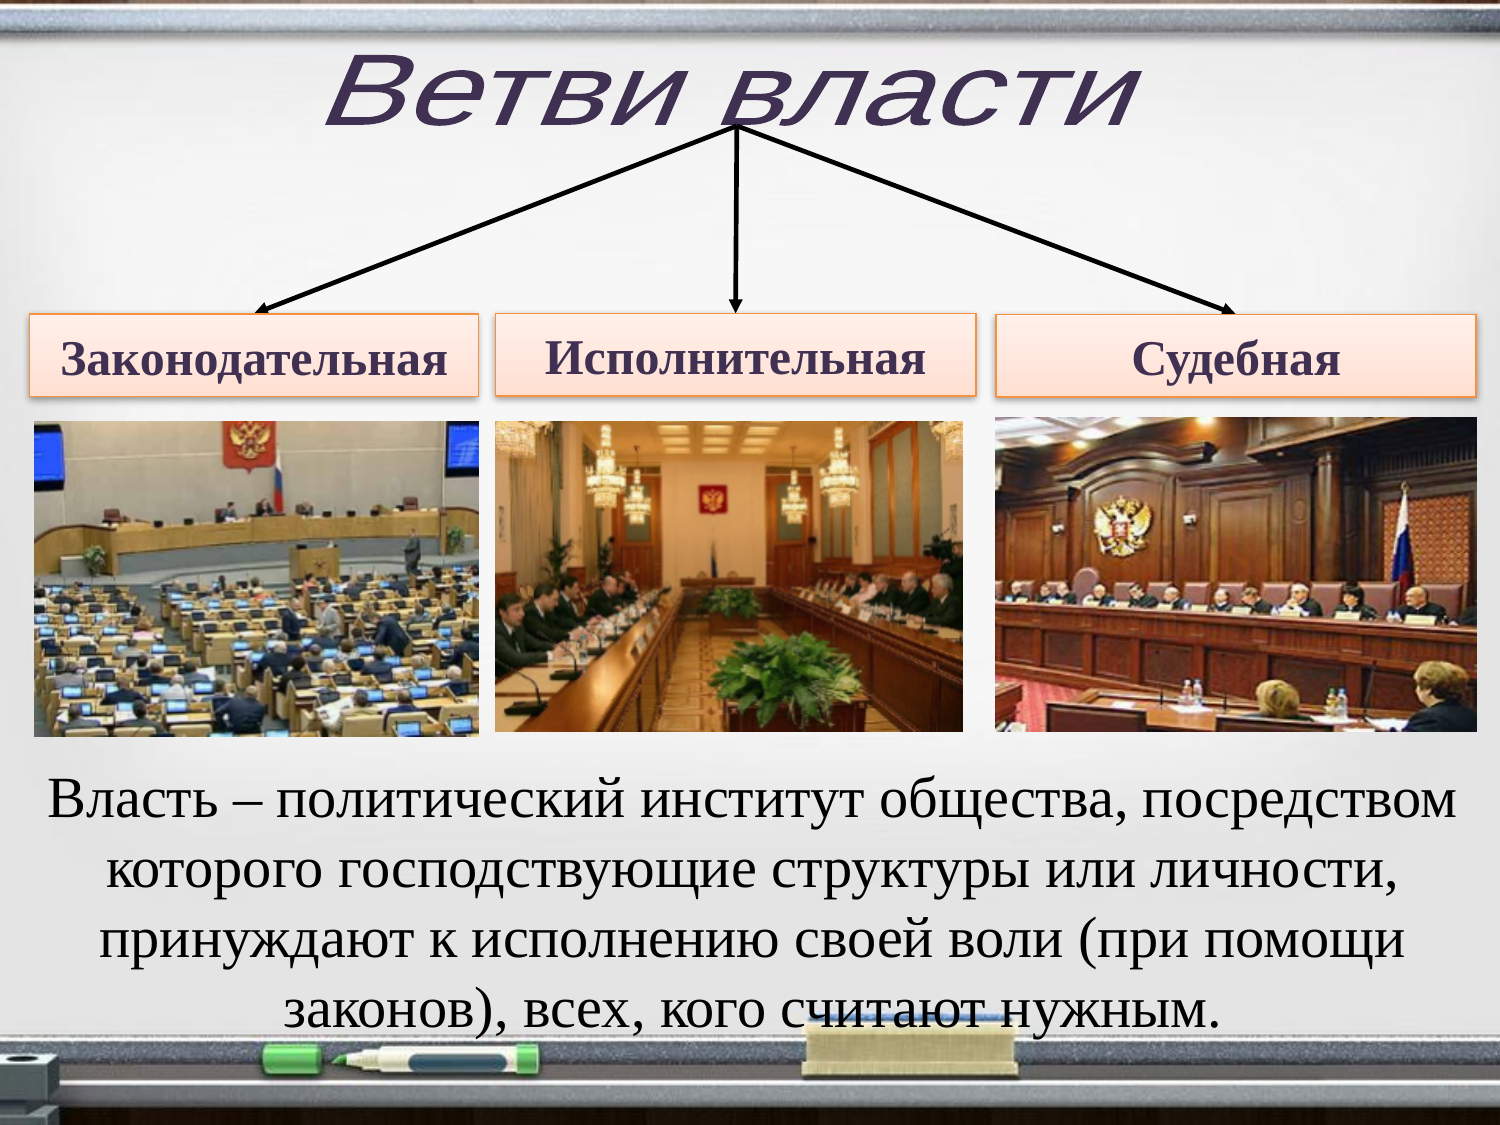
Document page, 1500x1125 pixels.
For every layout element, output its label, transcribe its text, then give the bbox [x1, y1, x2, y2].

text_box Исполнительная [495, 322, 977, 397]
picture [0, 0, 1500, 1125]
text_box Судебная [995, 314, 1477, 398]
text_box Законодательная [29, 313, 479, 397]
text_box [736, 125, 1237, 315]
text_box Власть – политический институт общества, посредством которого господствующие структуры или личности, принуждают к исполнению своей воли (при помощи законов), всех, кого считают нужным. [29, 751, 1477, 1047]
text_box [253, 125, 734, 314]
